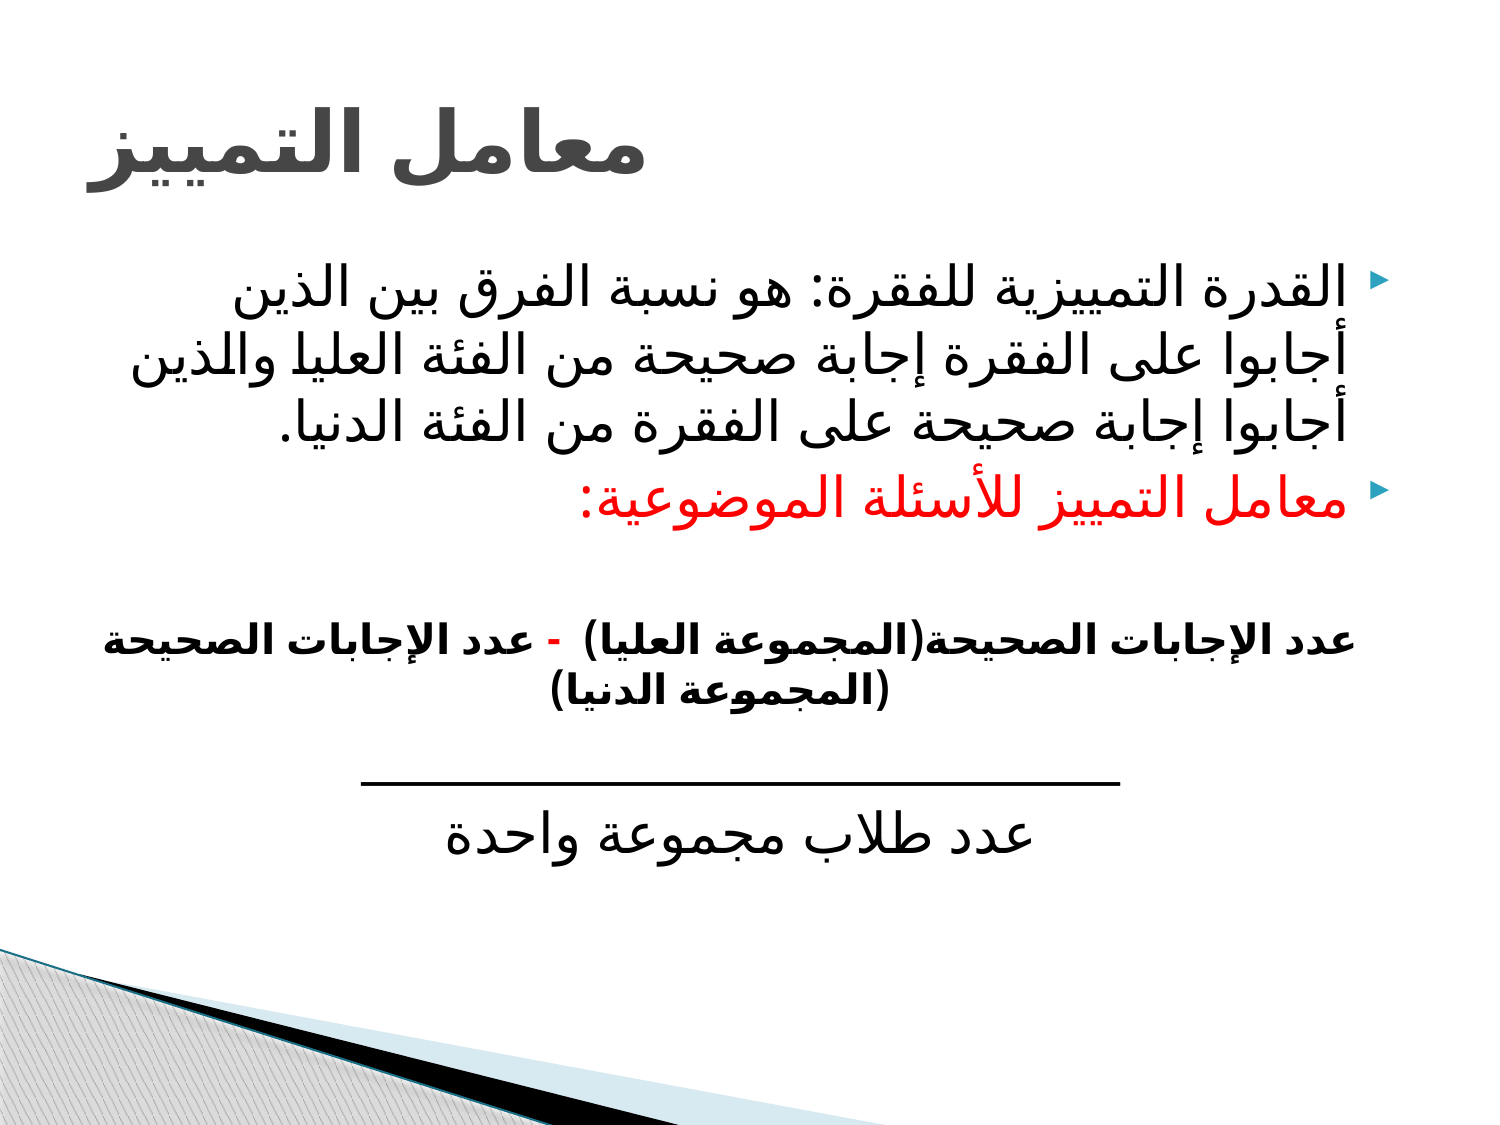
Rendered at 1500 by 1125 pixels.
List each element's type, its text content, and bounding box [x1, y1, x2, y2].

list القدرة التمييزية للفقرة: هو نسبة الفرق بين الذين أجابوا على الفقرة إجابة صحيحة من الفئة العليا والذين أجابوا إجابة صحيحة على الفقرة من الفئة الدنيا. معامل التمييز للأسئلة الموضوعية: عدد الإجابات الصحيحة(المجموعة العليا) - عدد الإجابات الصحيحة (المجموعة الدنيا) _________________________________ عدد طلاب مجموعة واحدة [75, 243, 1425, 986]
title معامل التمييز [75, 45, 1425, 233]
